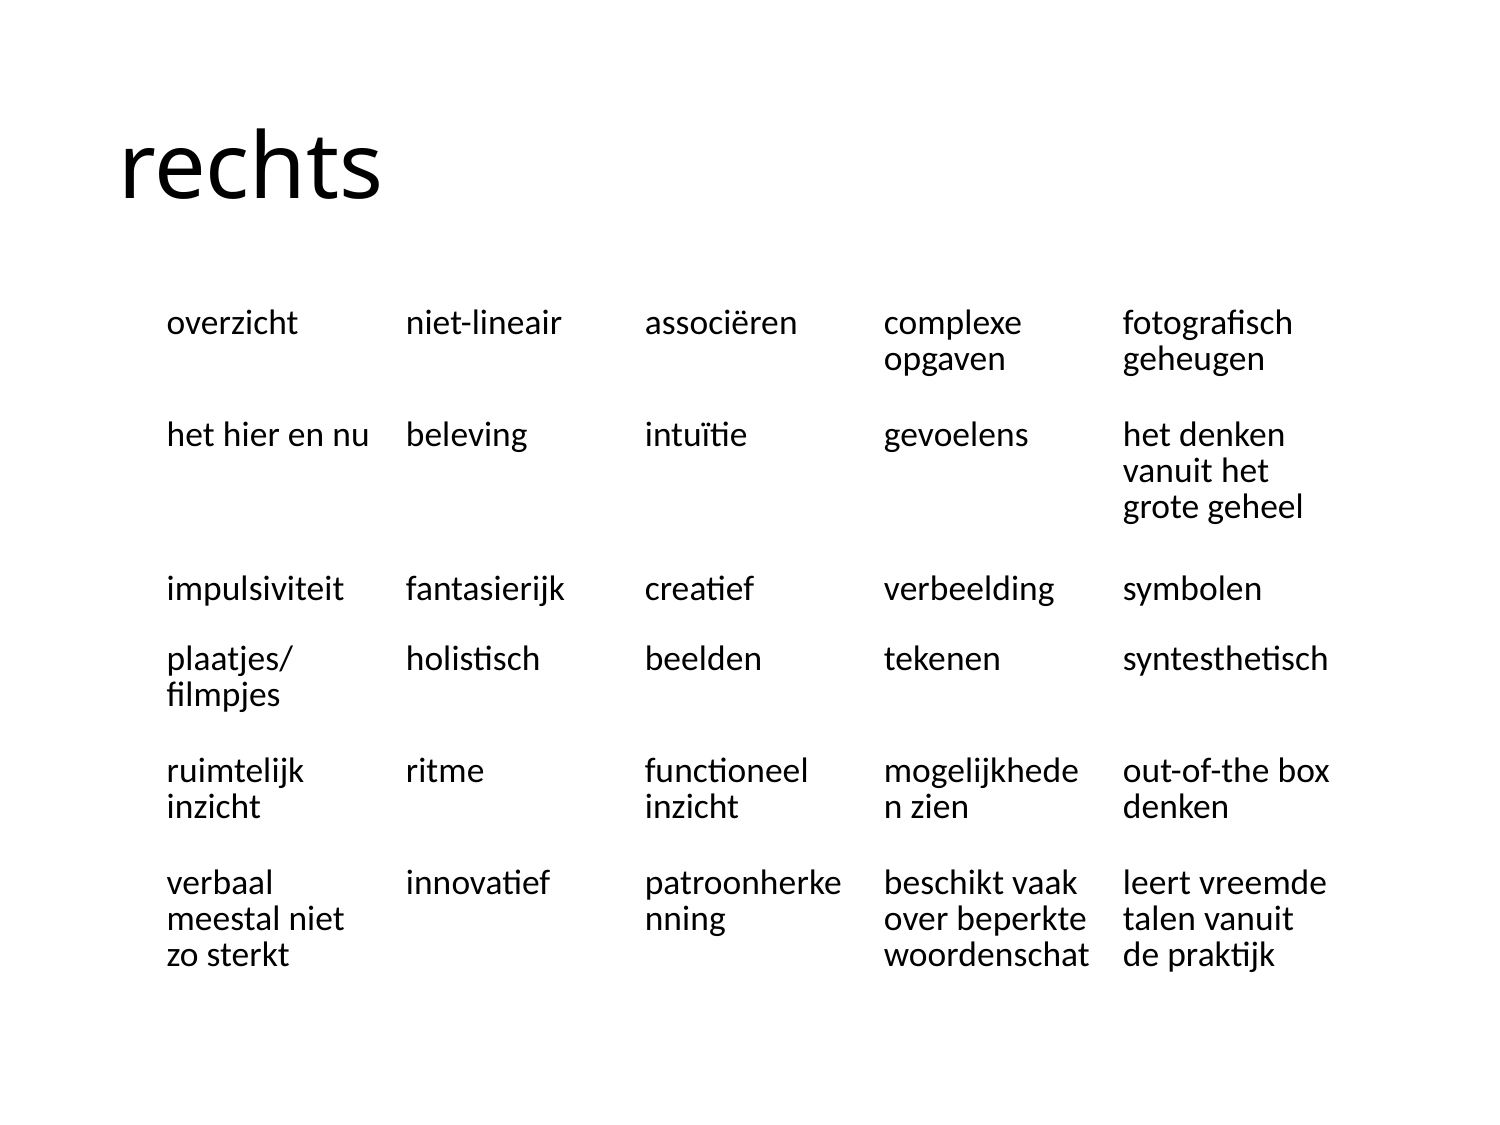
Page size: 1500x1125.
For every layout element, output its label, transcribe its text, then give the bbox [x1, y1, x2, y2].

list [103, 299, 1397, 1014]
table_cell mogelijkheden zien [869, 742, 1109, 854]
table_cell beschikt vaak over beperkte woordenschat [869, 854, 1109, 1007]
table_cell impulsiviteit [152, 559, 391, 630]
table_cell verbaal meestal niet zo sterkt [152, 854, 391, 1007]
table_cell het hier en nu [152, 406, 391, 559]
table_cell leert vreemde talen vanuit de praktijk [1109, 854, 1348, 1007]
table_cell ritme [391, 742, 630, 854]
table_cell innovatief [391, 854, 630, 1007]
table_header overzicht [152, 294, 391, 406]
table_cell functioneel inzicht [630, 742, 869, 854]
table_cell symbolen [1109, 559, 1348, 630]
table_cell plaatjes/filmpjes [152, 630, 391, 742]
table_cell patroonherkenning [630, 854, 869, 1007]
table_cell intuïtie [630, 406, 869, 559]
table_cell beleving [391, 406, 630, 559]
table_cell ruimtelijk inzicht [152, 742, 391, 854]
table_cell gevoelens [869, 406, 1109, 559]
table_header fotografisch geheugen [1109, 294, 1348, 406]
table_cell verbeelding [869, 559, 1109, 630]
table_cell holistisch [391, 630, 630, 742]
table_cell creatief [630, 559, 869, 630]
table_header niet-lineair [391, 294, 630, 406]
table_cell syntesthetisch [1109, 630, 1348, 742]
table_header complexe opgaven [869, 294, 1109, 406]
table_header associëren [630, 294, 869, 406]
table_cell tekenen [869, 630, 1109, 742]
table_cell beelden [630, 630, 869, 742]
table_cell fantasierijk [391, 559, 630, 630]
table_cell het denken vanuit het grote geheel [1109, 406, 1348, 559]
table_cell out-of-the box denken [1109, 742, 1348, 854]
title rechts [103, 59, 1397, 278]
